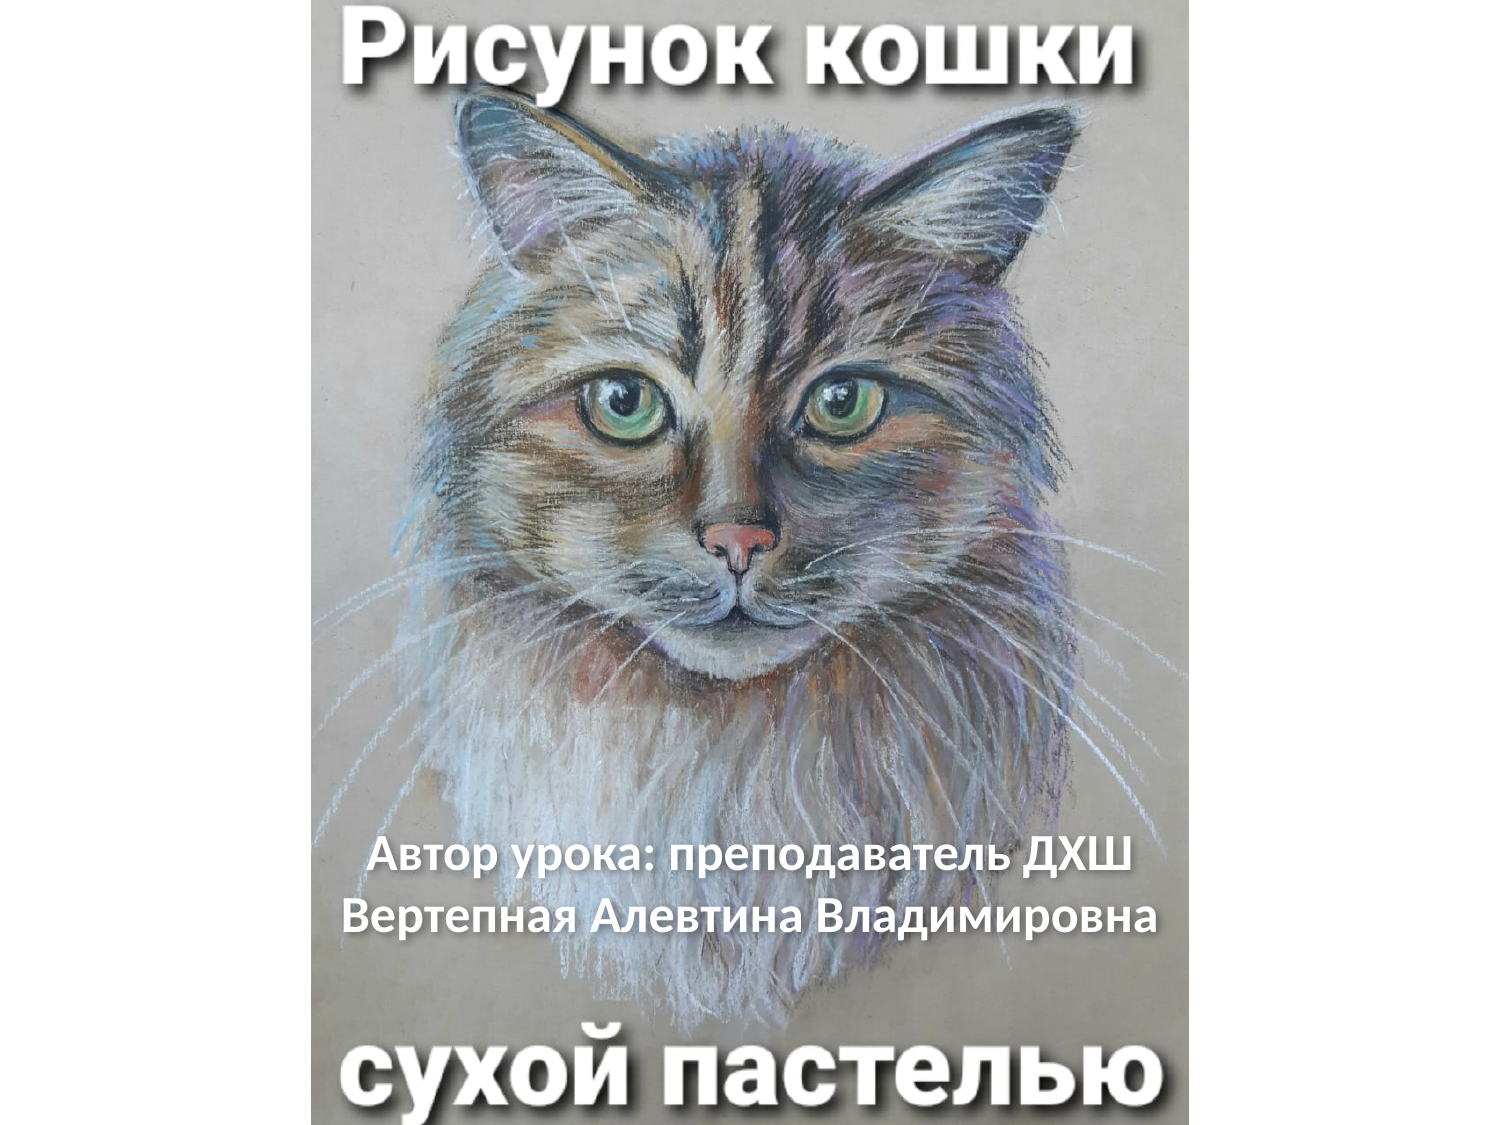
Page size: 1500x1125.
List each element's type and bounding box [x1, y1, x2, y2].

picture [311, 0, 1189, 1125]
